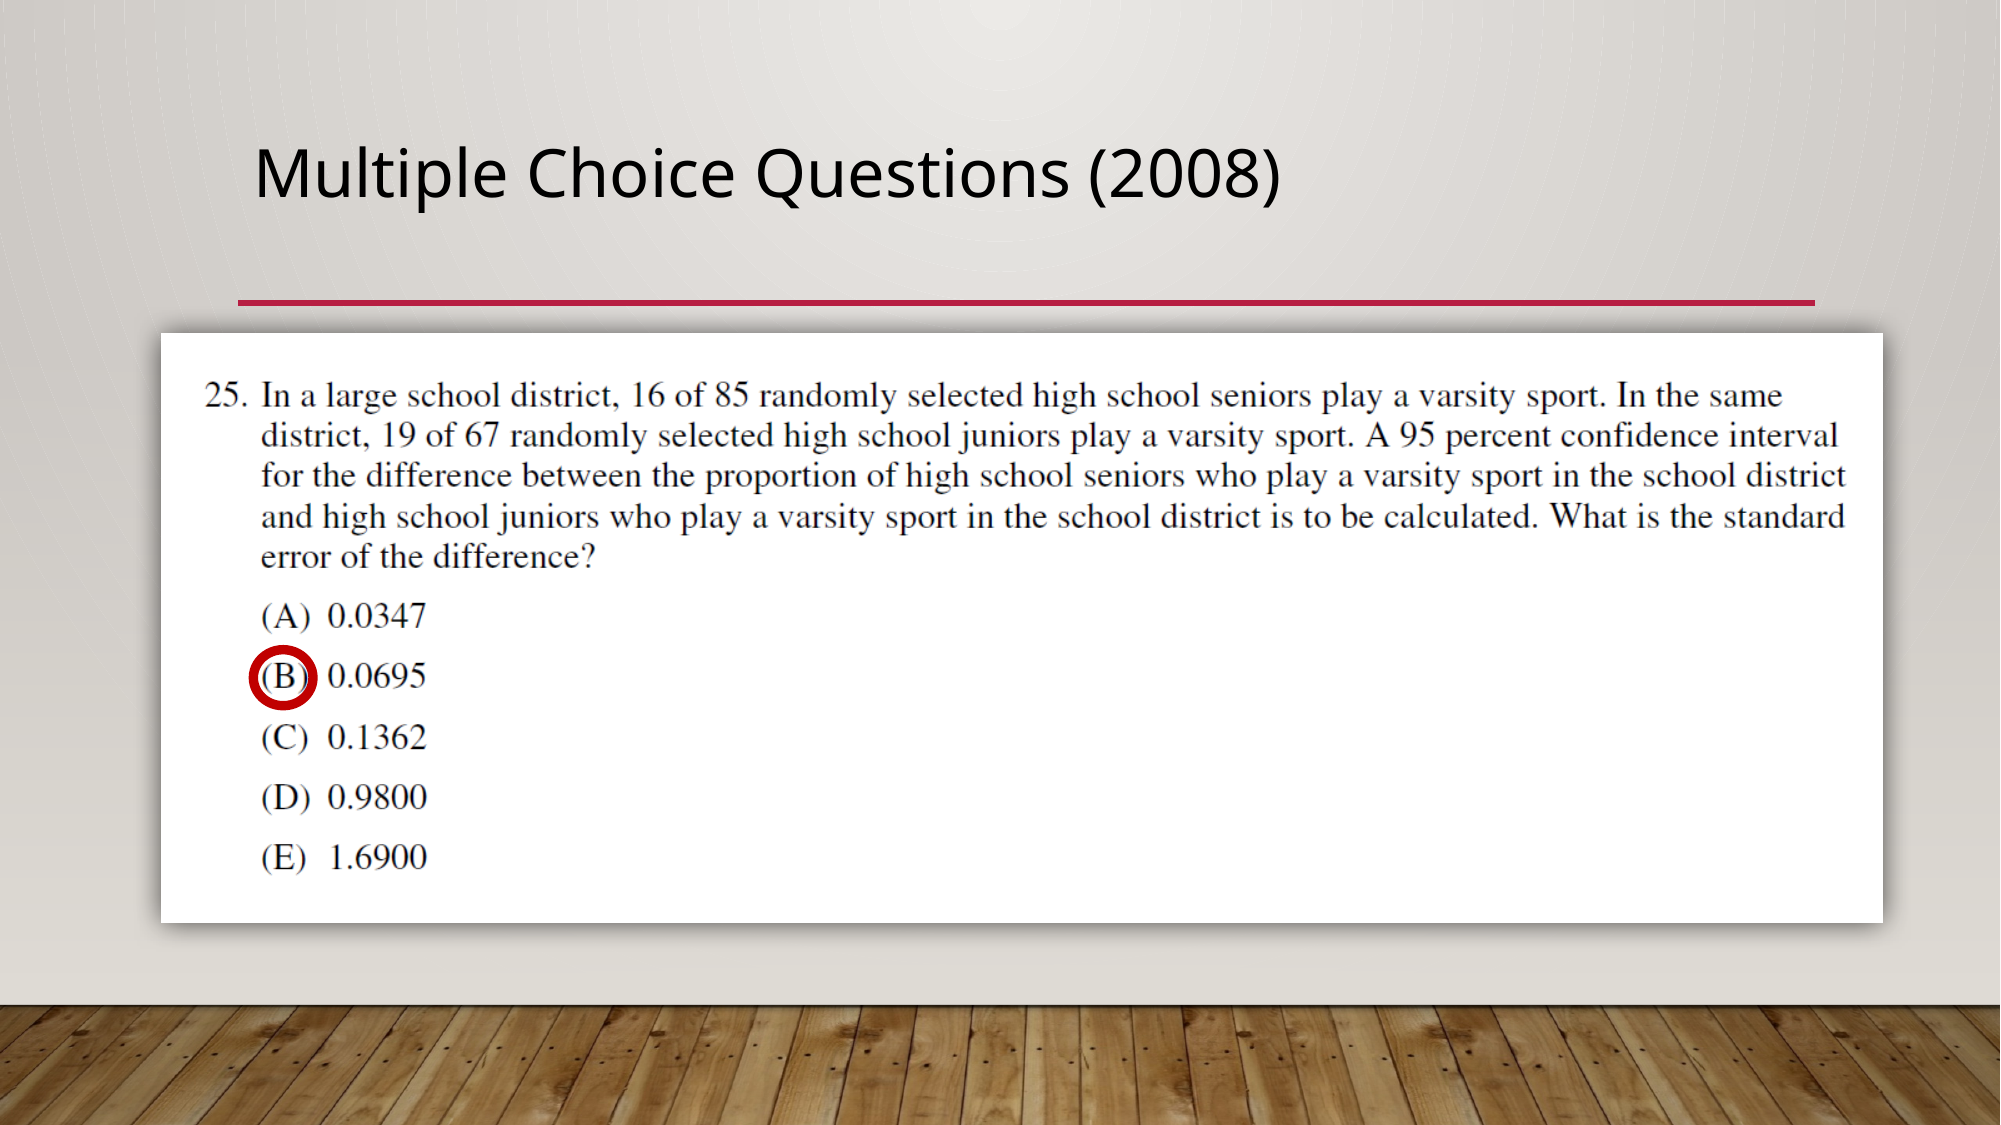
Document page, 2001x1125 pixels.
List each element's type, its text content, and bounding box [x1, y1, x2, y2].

picture [0, 1005, 2000, 1125]
picture [160, 332, 1883, 924]
title Multiple Choice Questions (2008) [238, 131, 1814, 305]
